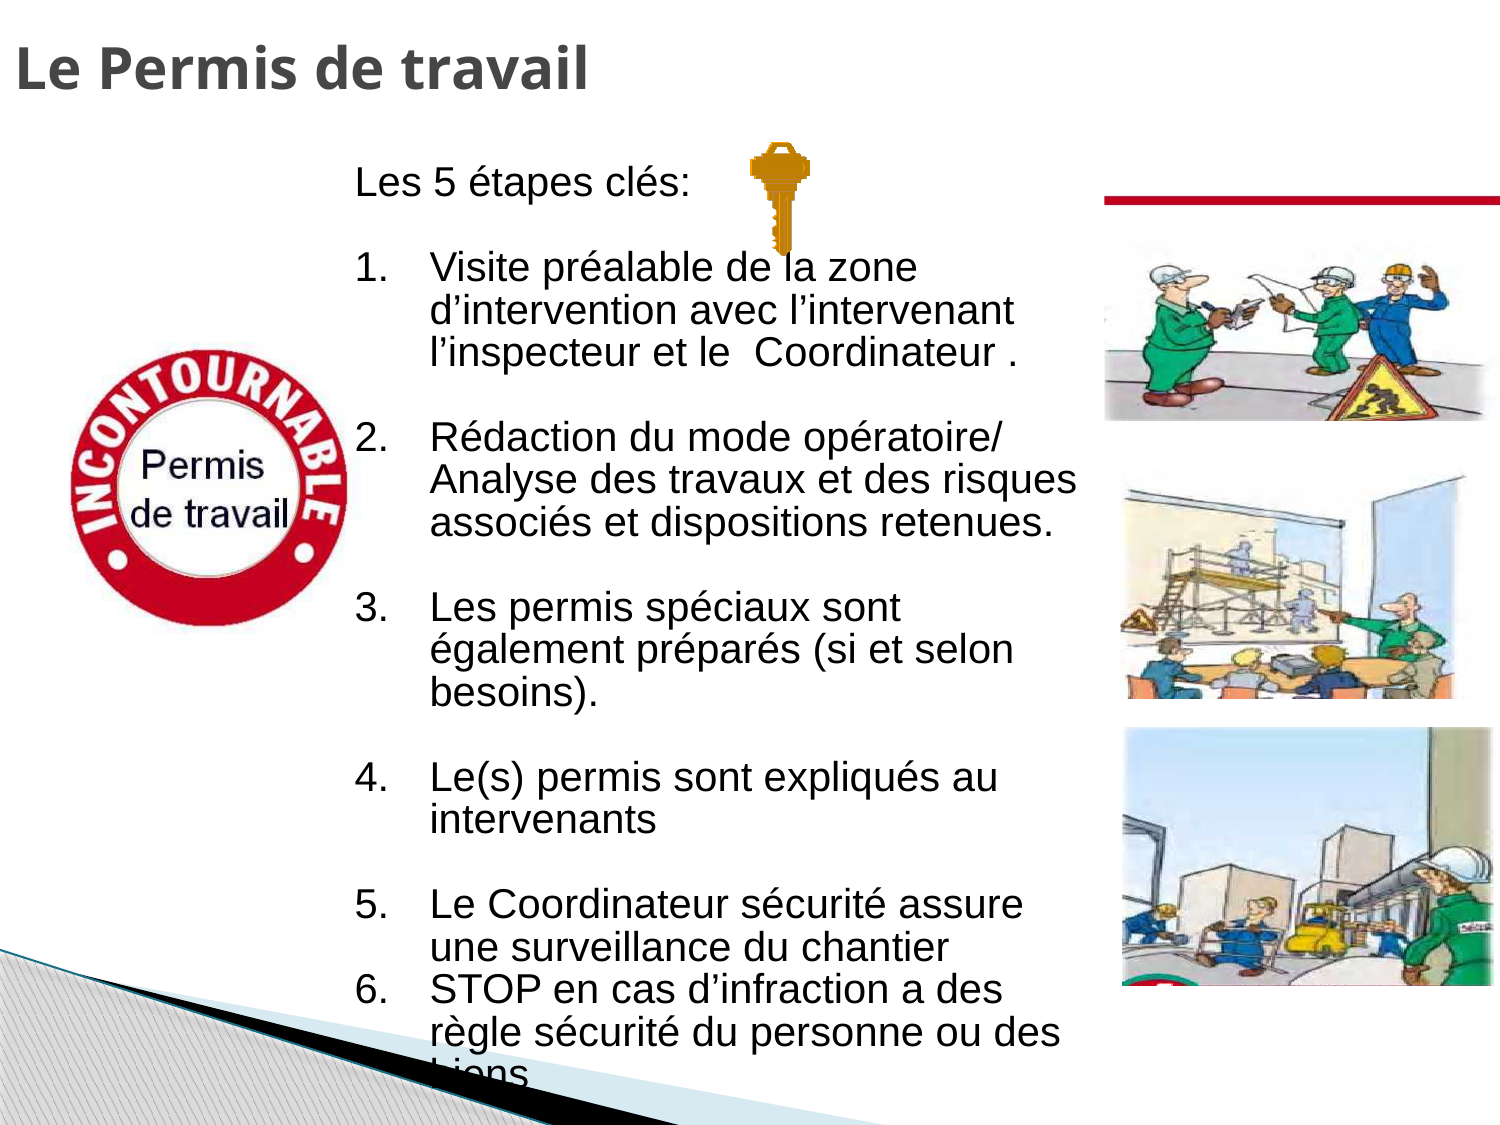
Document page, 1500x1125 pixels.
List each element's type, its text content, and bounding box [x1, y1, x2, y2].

text_box Les 5 étapes clés: Visite préalable de la zone d’intervention avec l’intervenant l’inspecteur et le Coordinateur . Rédaction du mode opératoire/ Analyse des travaux et des risques associés et dispositions retenues. Les permis spéciaux sont également préparés (si et selon besoins). Le(s) permis sont expliqués au intervenants Le Coordinateur sécurité assure une surveillance du chantier STOP en cas d’infraction a des règle sécurité du personne ou des biens [339, 105, 1108, 1125]
title Le Permis de travail [0, 23, 1172, 110]
picture [1104, 172, 1500, 421]
picture [749, 142, 810, 256]
picture [52, 326, 361, 658]
picture [1121, 727, 1495, 986]
picture [1120, 467, 1500, 699]
